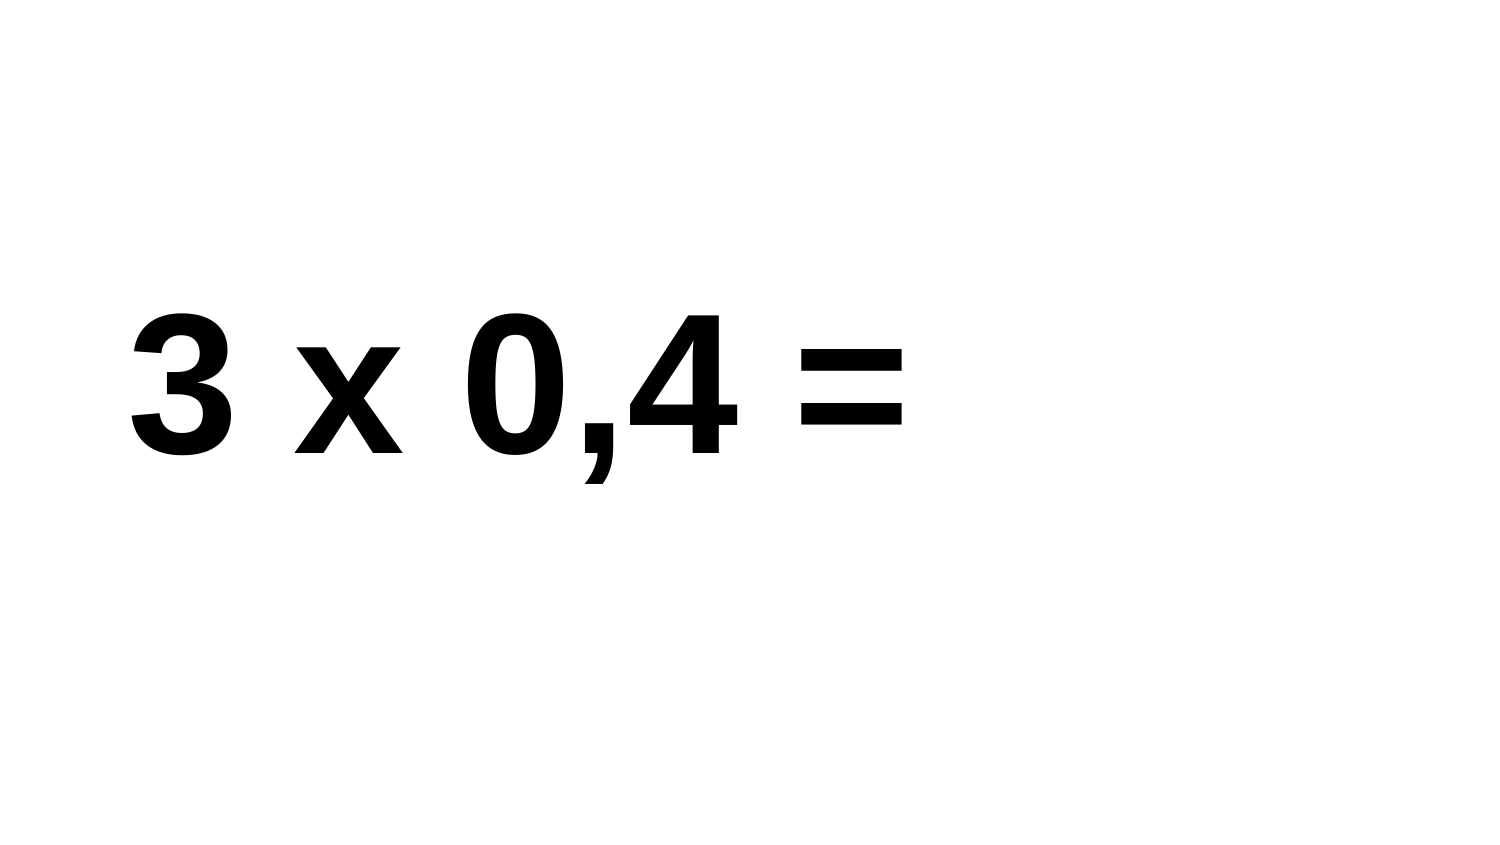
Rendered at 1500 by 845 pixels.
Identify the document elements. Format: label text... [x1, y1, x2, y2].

text_box 3 x 0,4 = [112, 317, 1388, 509]
